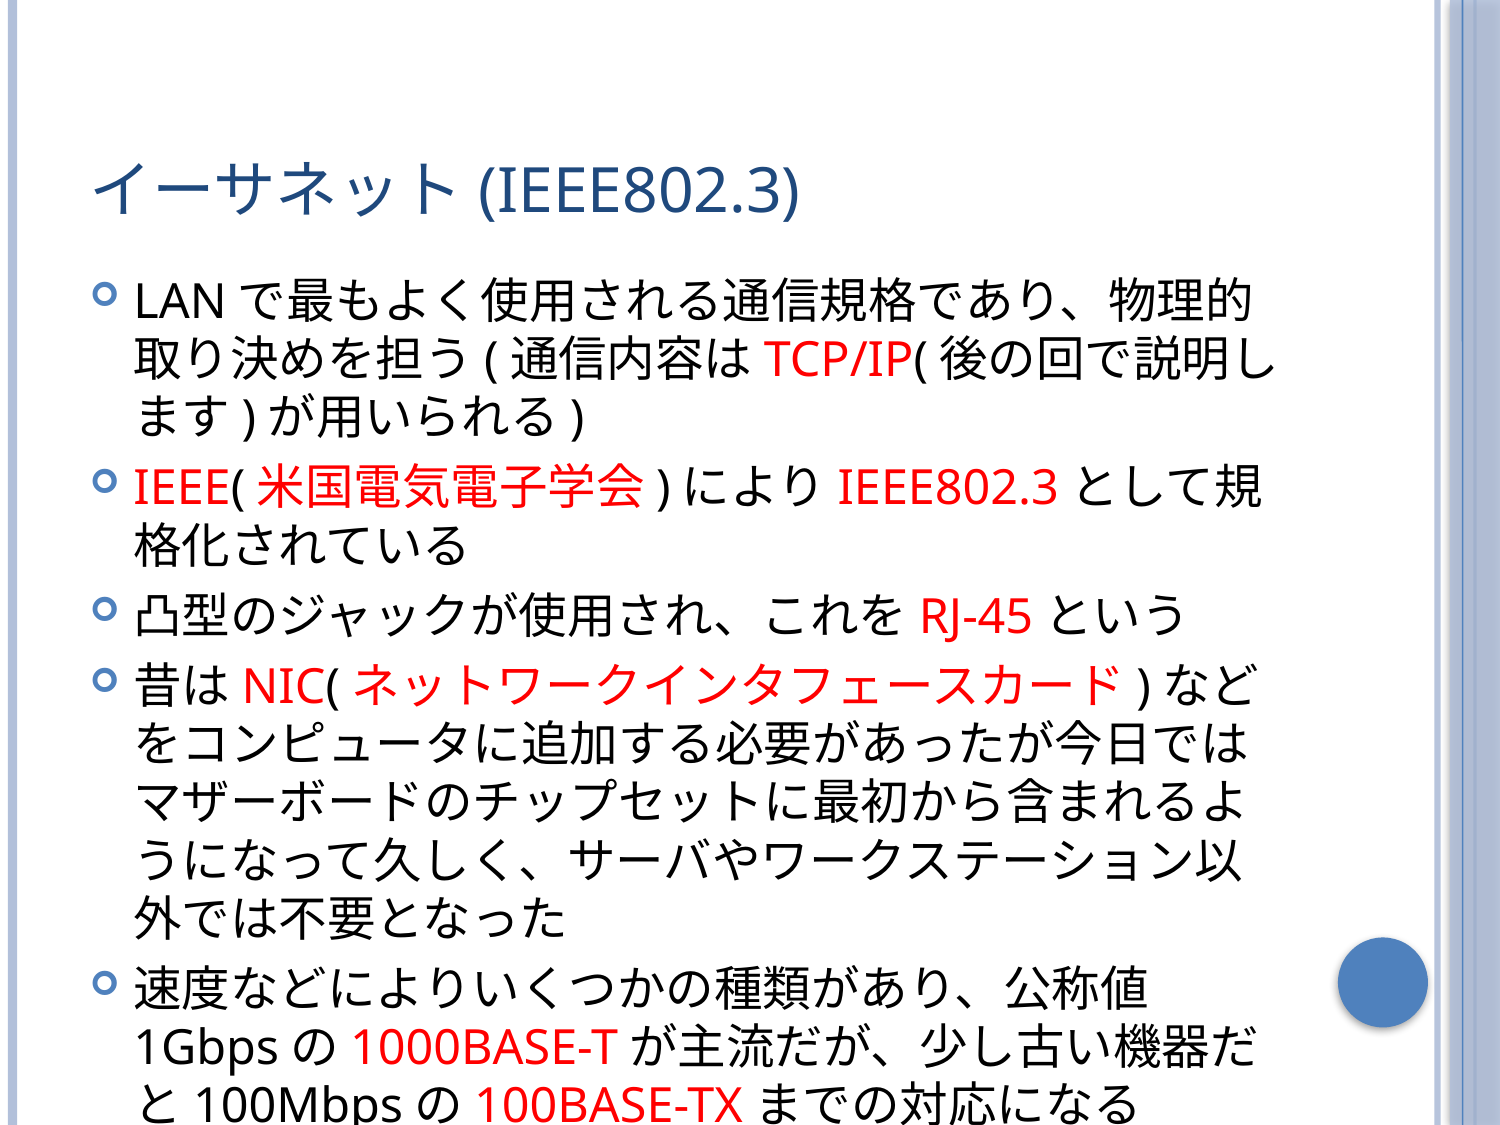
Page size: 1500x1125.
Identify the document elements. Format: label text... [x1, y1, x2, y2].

title イーサネット(IEEE802.3) [75, 45, 1300, 233]
list LANで最もよく使用される通信規格であり、物理的取り決めを担う(通信内容はTCP/IP(後の回で説明します)が用いられる) IEEE(米国電気電子学会)によりIEEE802.3として規格化されている 凸型のジャックが使用され、これをRJ-45という 昔はNIC(ネットワークインタフェースカード)などをコンピュータに追加する必要があったが今日ではマザーボードのチップセットに最初から含まれるようになって久しく、サーバやワークステーション以外では不要となった 速度などによりいくつかの種類があり、公称値1Gbpsの1000BASE-Tが主流だが、少し古い機器だと100Mbpsの100BASE-TXまでの対応になる [75, 262, 1300, 1125]
